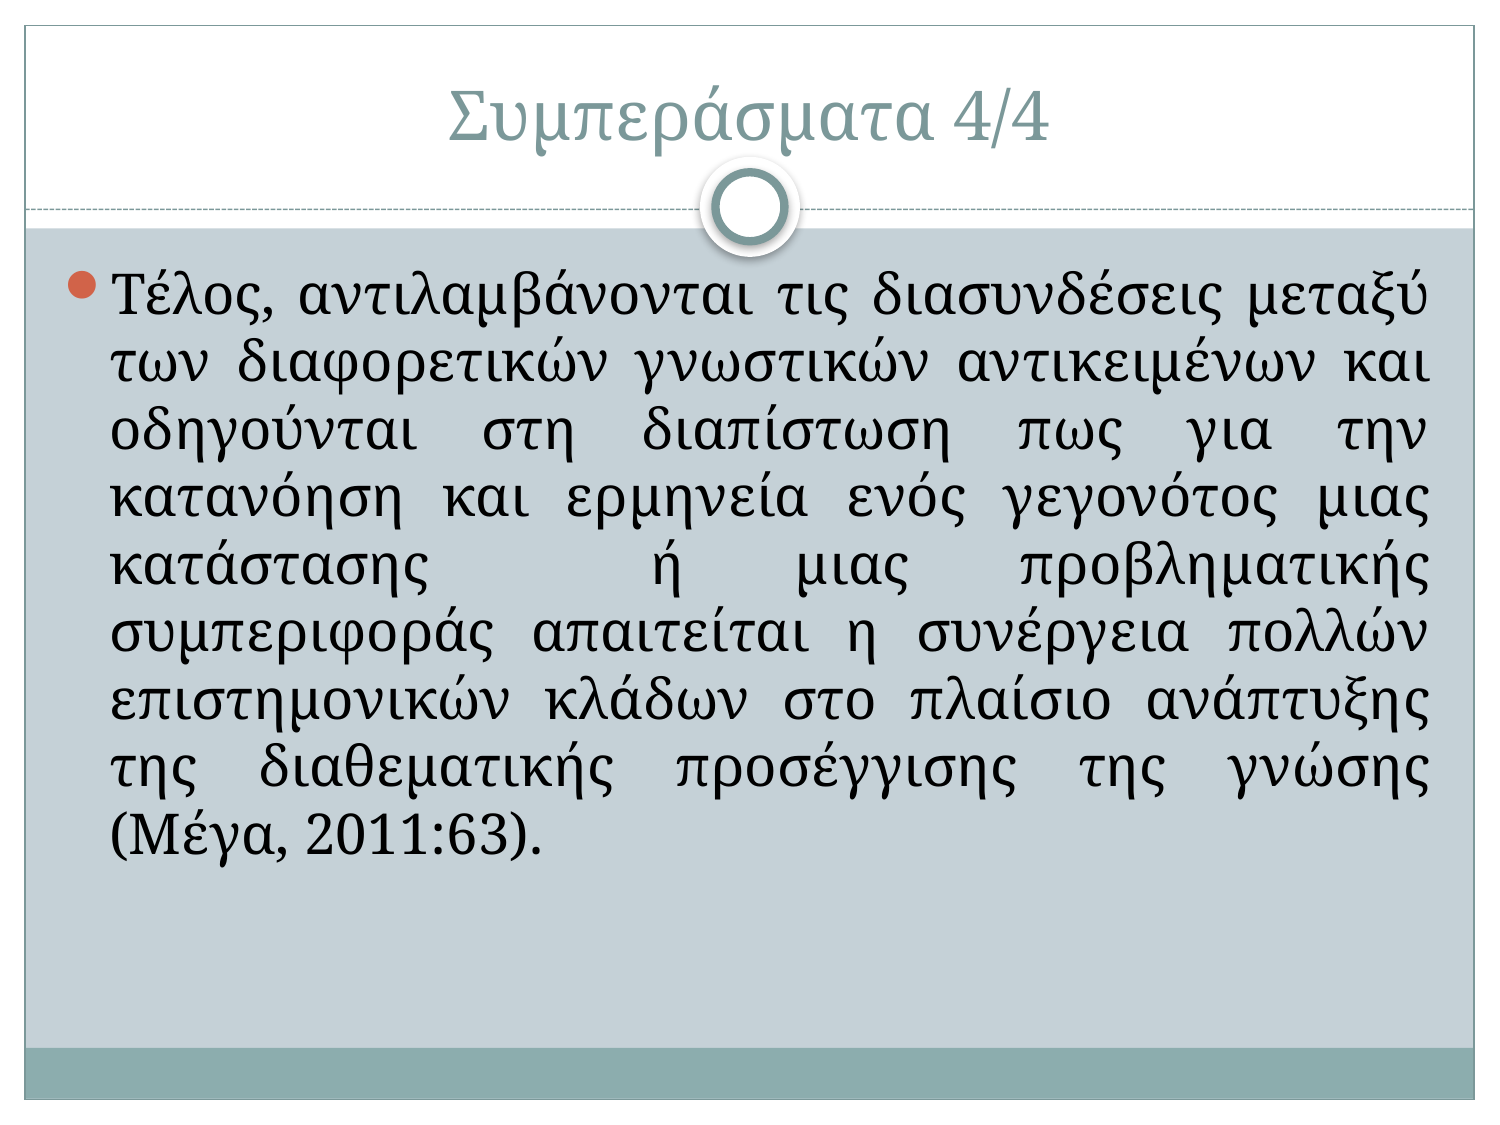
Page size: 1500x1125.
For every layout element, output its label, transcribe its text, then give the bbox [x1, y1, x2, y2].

list Τέλος, αντιλαμβάνονται τις διασυνδέσεις μεταξύ των διαφορετικών γνωστικών αντικειμένων και οδηγούνται στη διαπίστωση πως για την κατανόηση και ερμηνεία ενός γεγονότος μιας κατάστασης ή μιας προβληματικής συμπεριφοράς απαιτείται η συνέργεια πολλών επιστημονικών κλάδων στο πλαίσιο ανάπτυξης της διαθεματικής προσέγγισης της γνώσης (Μέγα, 2011:63). [49, 250, 1445, 1001]
title Συμπεράσματα 4/4 [49, 37, 1450, 162]
